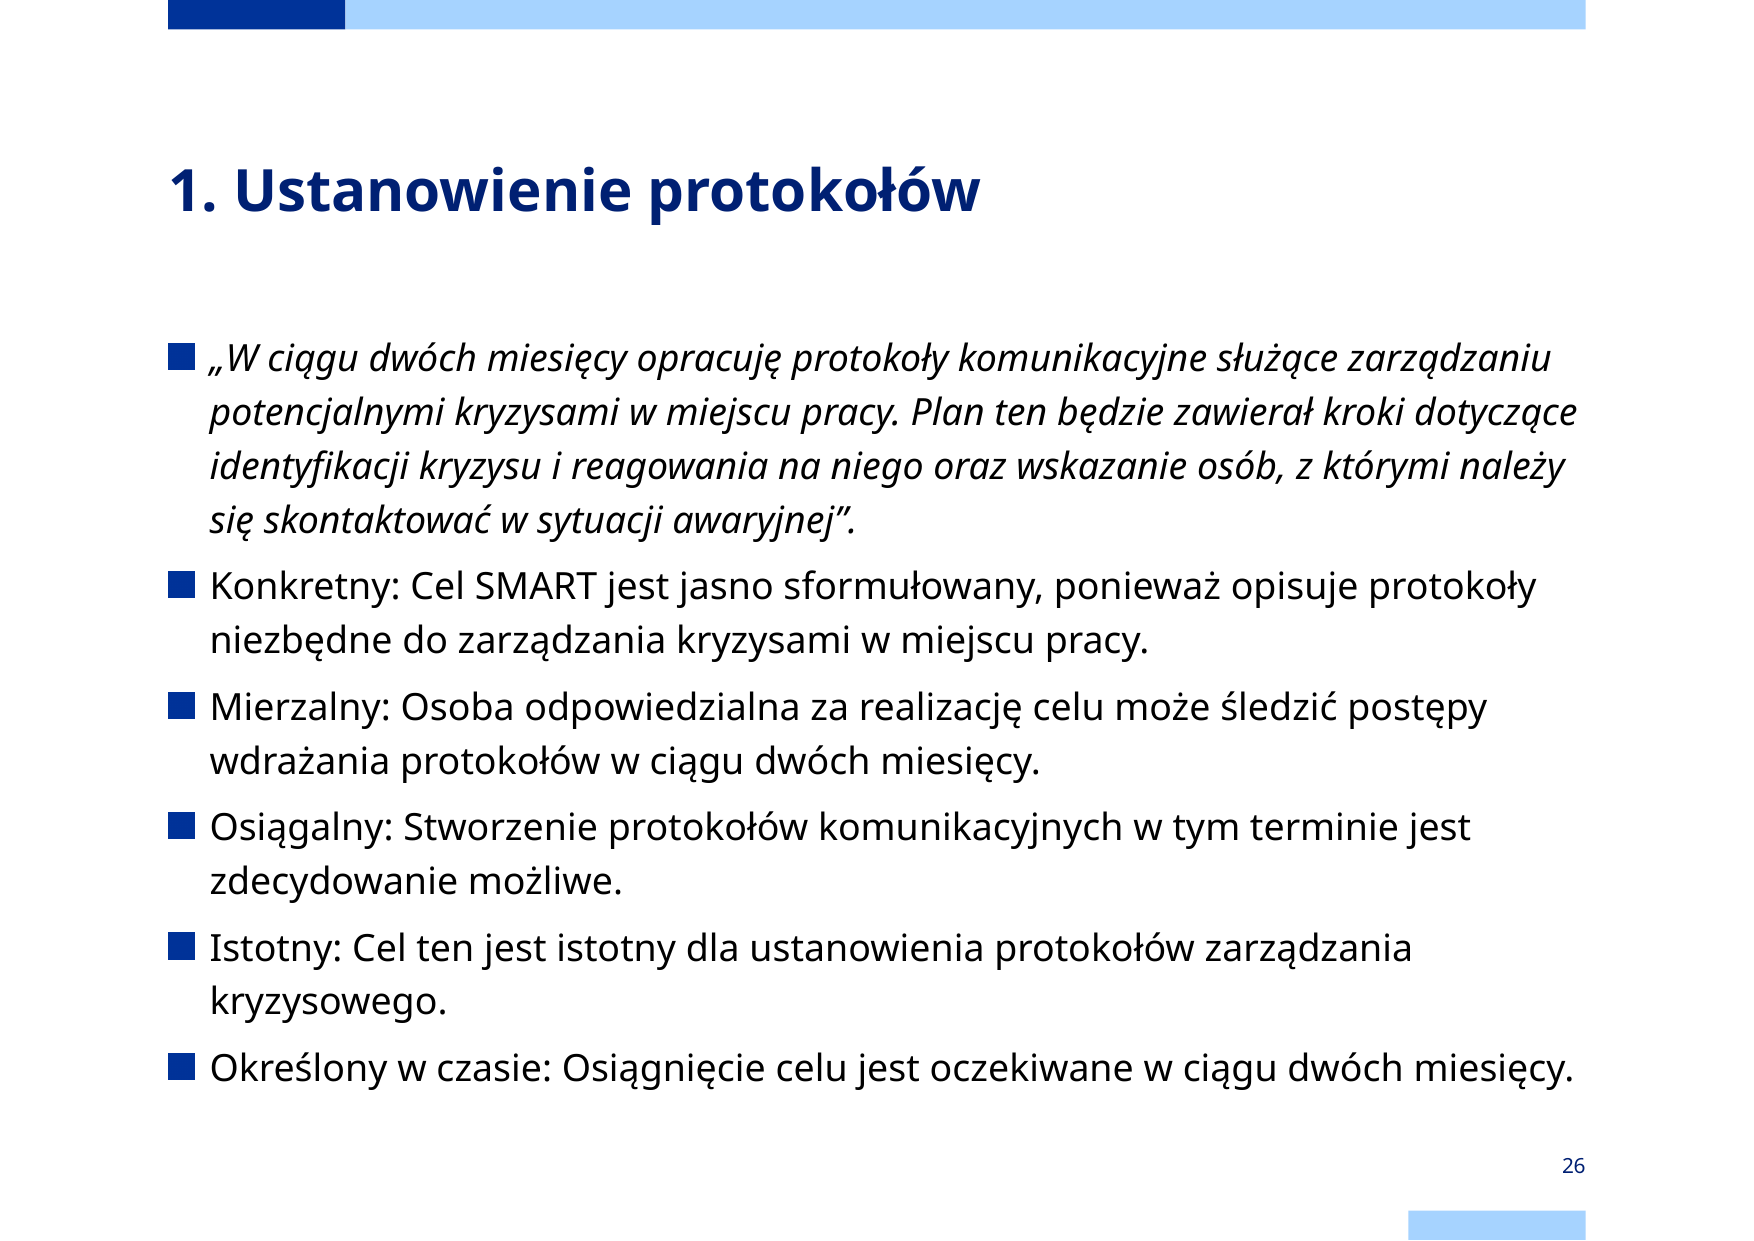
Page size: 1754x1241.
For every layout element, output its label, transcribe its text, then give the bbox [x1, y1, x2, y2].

title 1. Ustanowienie protokołów [168, 147, 1586, 324]
picture [168, 1053, 195, 1080]
list „W ciągu dwóch miesięcy opracuję protokoły komunikacyjne służące zarządzaniu potencjalnymi kryzysami w miejscu pracy. Plan ten będzie zawierał kroki dotyczące identyfikacji kryzysu i reagowania na niego oraz wskazanie osób, z którymi należy się skontaktować w sytuacji awaryjnej”. Konkretny: Cel SMART jest jasno sformułowany, ponieważ opisuje protokoły niezbędne do zarządzania kryzysami w miejscu pracy. Mierzalny: Osoba odpowiedzialna za realizację celu może śledzić postępy wdrażania protokołów w ciągu dwóch miesięcy. Osiągalny: Stworzenie protokołów komunikacyjnych w tym terminie jest zdecydowanie możliwe. Istotny: Cel ten jest istotny dla ustanowienia protokołów zarządzania kryzysowego. Określony w czasie: Osiągnięcie celu jest oczekiwane w ciągu dwóch miesięcy. [168, 324, 1586, 1093]
picture [168, 932, 195, 960]
picture [168, 343, 195, 370]
slide_number 26 [1408, 1151, 1586, 1182]
picture [168, 812, 195, 839]
picture [168, 571, 195, 598]
picture [168, 692, 195, 719]
